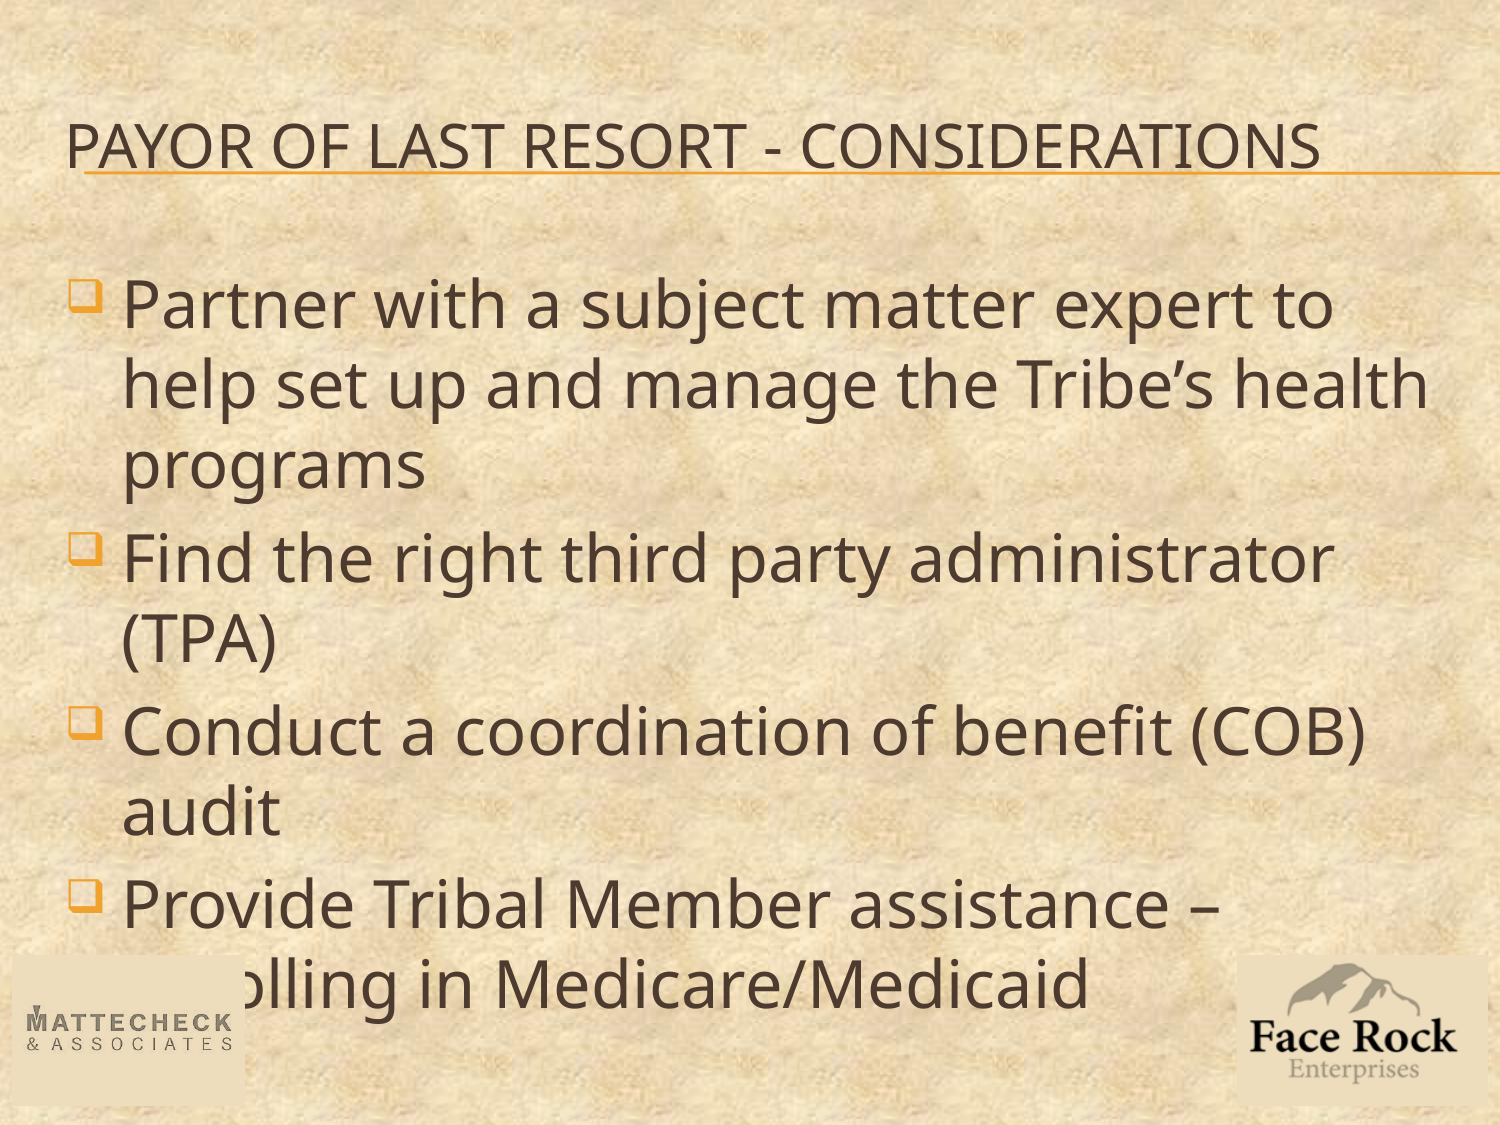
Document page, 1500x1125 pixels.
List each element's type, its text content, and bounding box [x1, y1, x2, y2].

list Partner with a subject matter expert to help set up and manage the Tribe’s health programs Find the right third party administrator (TPA) Conduct a coordination of benefit (COB) audit Provide Tribal Member assistance – enrolling in Medicare/Medicaid [50, 254, 1475, 998]
title Payor of Last Resort - considerations [50, 75, 1475, 213]
picture [0, 0, 1500, 1125]
